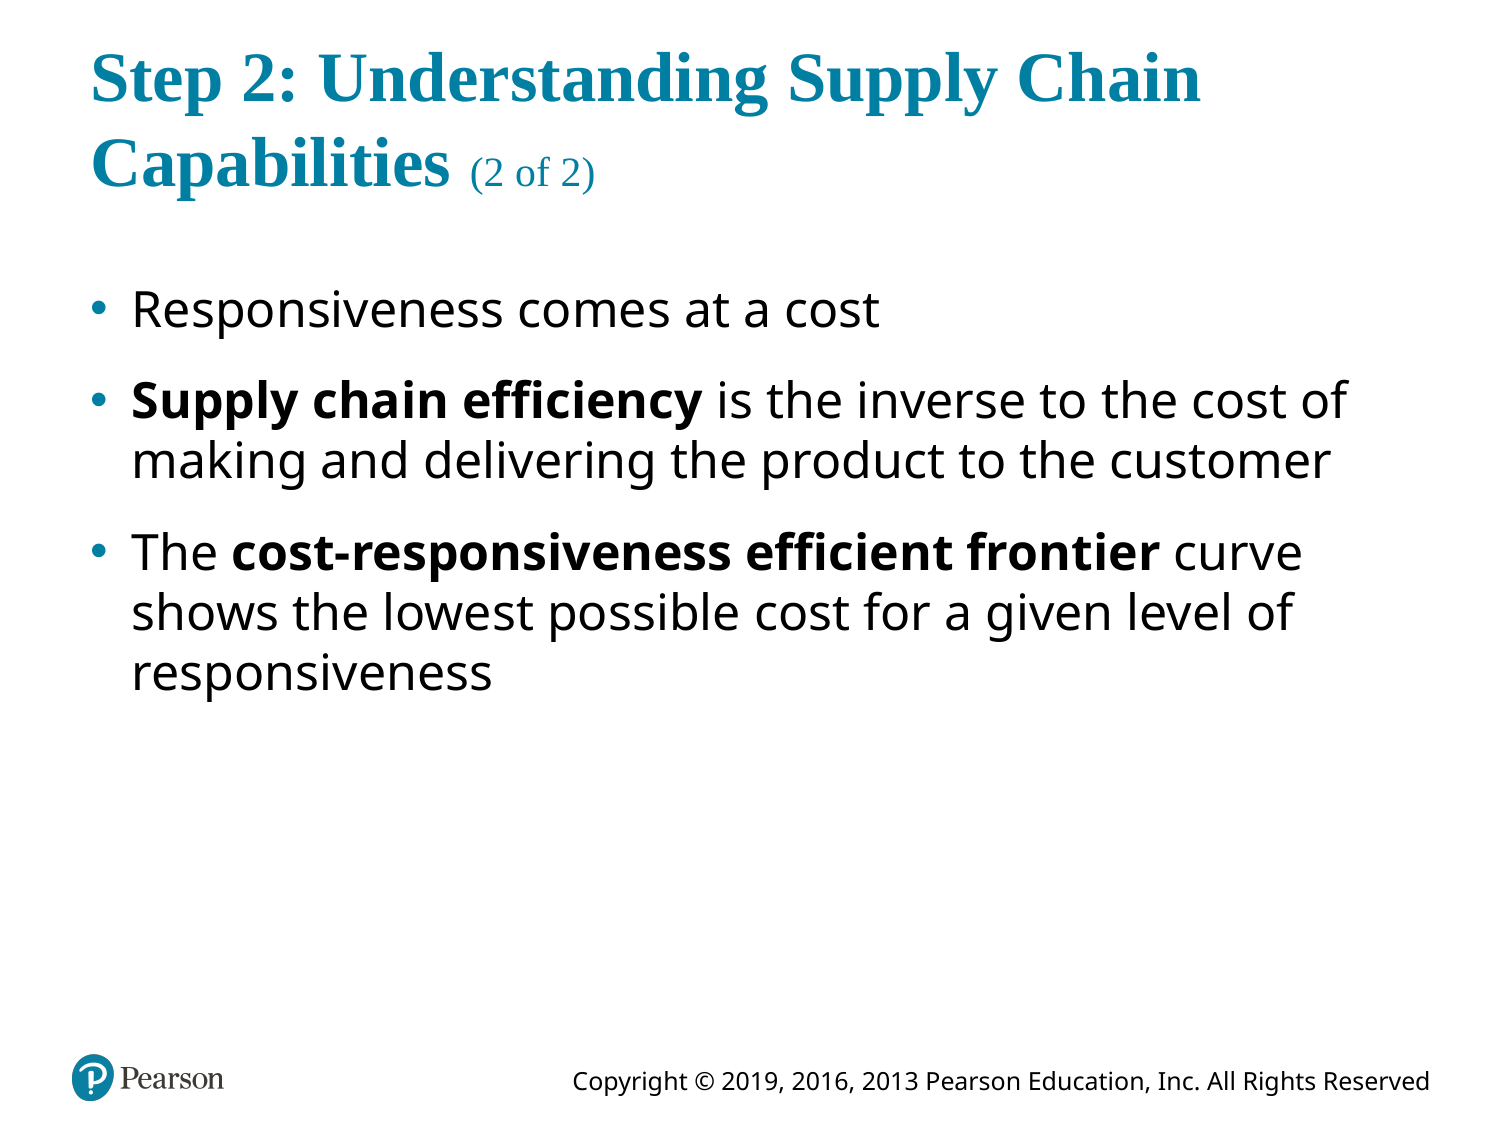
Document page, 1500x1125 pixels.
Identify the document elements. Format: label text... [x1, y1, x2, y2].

picture [72, 1054, 88, 1070]
list Responsiveness comes at a cost Supply chain efficiency is the inverse to the cost of making and delivering the product to the customer The cost-responsiveness efficient frontier curve shows the lowest possible cost for a given level of responsiveness [75, 262, 1425, 931]
picture [98, 1054, 224, 1101]
picture [80, 1063, 106, 1088]
title Step 2: Understanding Supply Chain Capabilities (2 of 2) [75, 0, 1425, 216]
picture [72, 1087, 83, 1101]
